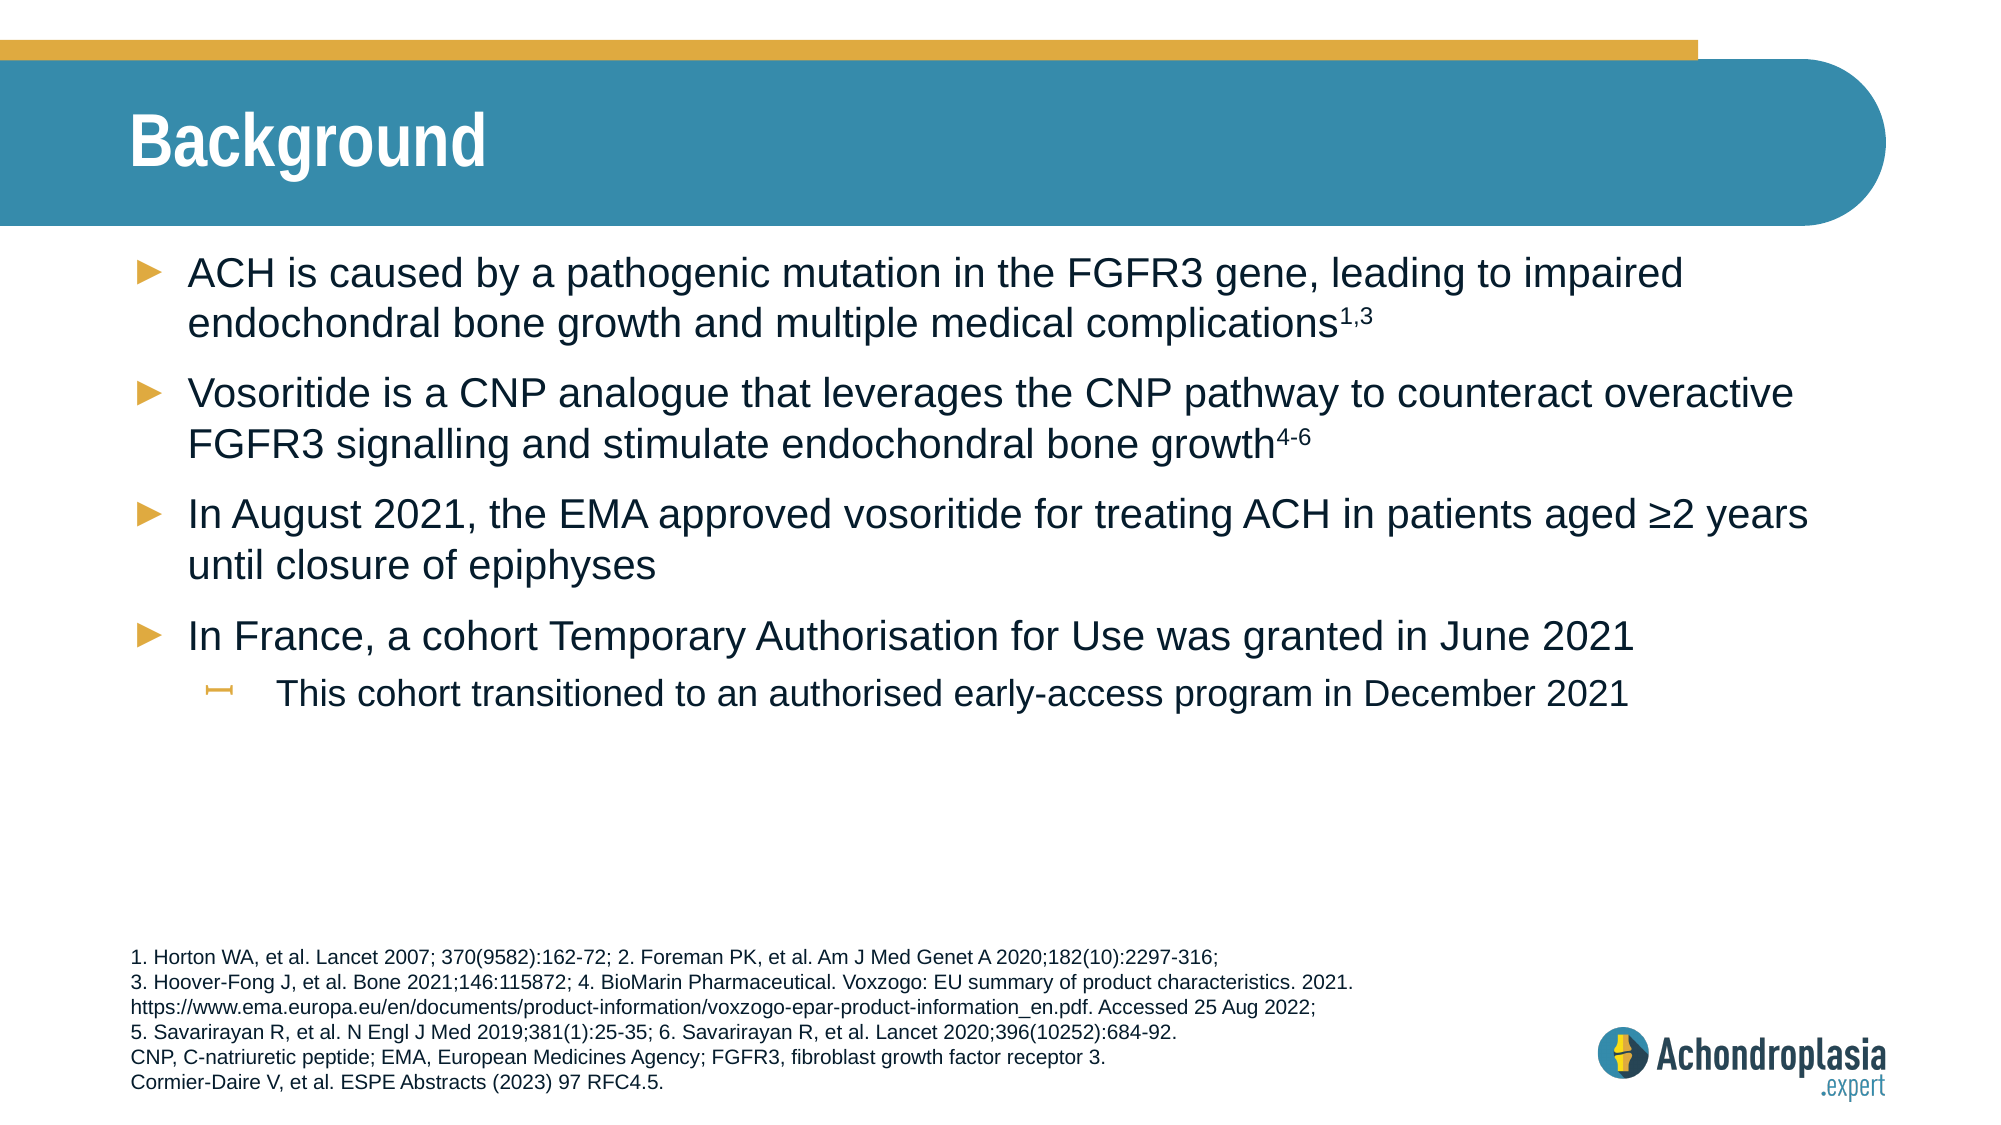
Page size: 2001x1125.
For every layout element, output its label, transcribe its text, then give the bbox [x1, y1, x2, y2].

title Background [114, 59, 1886, 225]
list ACH is caused by a pathogenic mutation in the FGFR3 gene, leading to impaired endochondral bone growth and multiple medical complications1,3 Vosoritide is a CNP analogue that leverages the CNP pathway to counteract overactive FGFR3 signalling and stimulate endochondral bone growth4-6 In August 2021, the EMA approved vosoritide for treating ACH in patients aged ≥2 years until closure of epiphyses In France, a cohort Temporary Authorisation for Use was granted in June 2021 This cohort transitioned to an authorised early-access program in December 2021 [114, 237, 1886, 982]
picture [1597, 1027, 1886, 1102]
footer 1. Horton WA, et al. Lancet 2007; 370(9582):162-72; 2. Foreman PK, et al. Am J Med Genet A 2020;182(10):2297-316; 3. Hoover-Fong J, et al. Bone 2021;146:115872; 4. BioMarin Pharmaceutical. Voxzogo: EU summary of product characteristics. 2021. https://www.ema.europa.eu/en/documents/product-information/voxzogo-epar-product-information_en.pdf. Accessed 25 Aug 2022; 5. Savarirayan R, et al. N Engl J Med 2019;381(1):25-35; 6. Savarirayan R, et al. Lancet 2020;396(10252):684-92. CNP, C-natriuretic peptide; EMA, European Medicines Agency; FGFR3, fibroblast growth factor receptor 3. Cormier-Daire V, et al. ESPE Abstracts (2023) 97 RFC4.5. [115, 1006, 1532, 1102]
